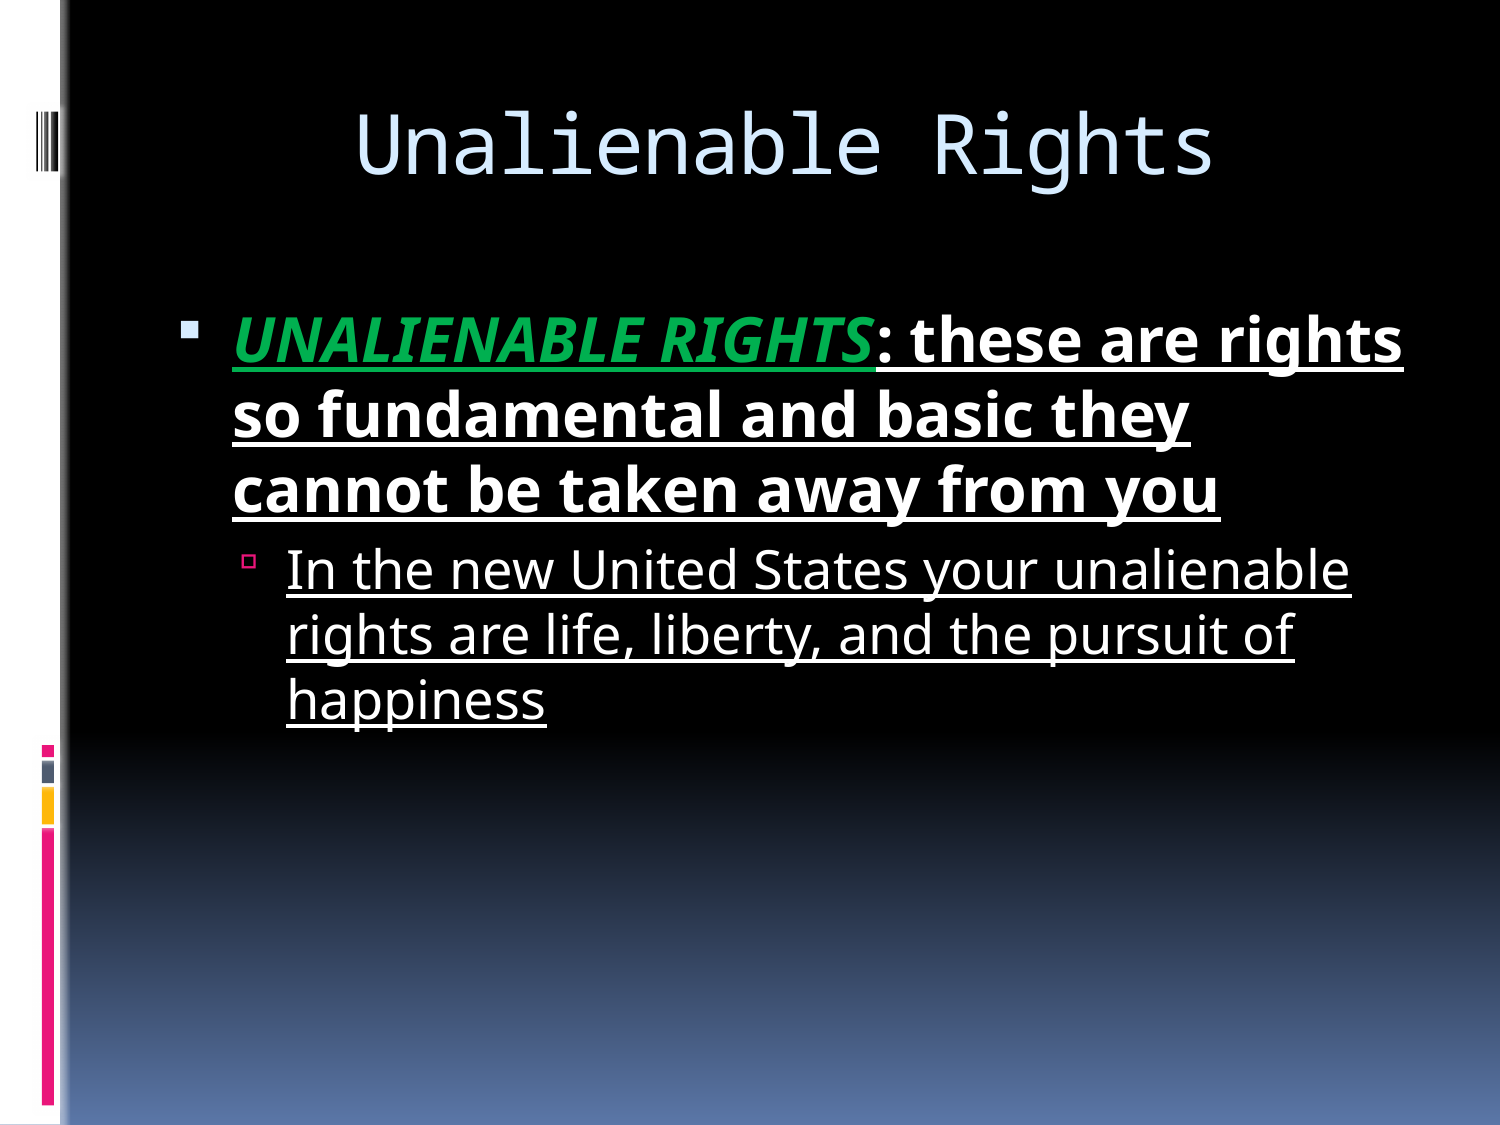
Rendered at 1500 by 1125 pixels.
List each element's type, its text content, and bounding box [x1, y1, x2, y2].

title Unalienable Rights [150, 83, 1425, 234]
list UNALIENABLE RIGHTS: these are rights so fundamental and basic they cannot be taken away from you In the new United States your unalienable rights are life, liberty, and the pursuit of happiness [150, 292, 1425, 1043]
